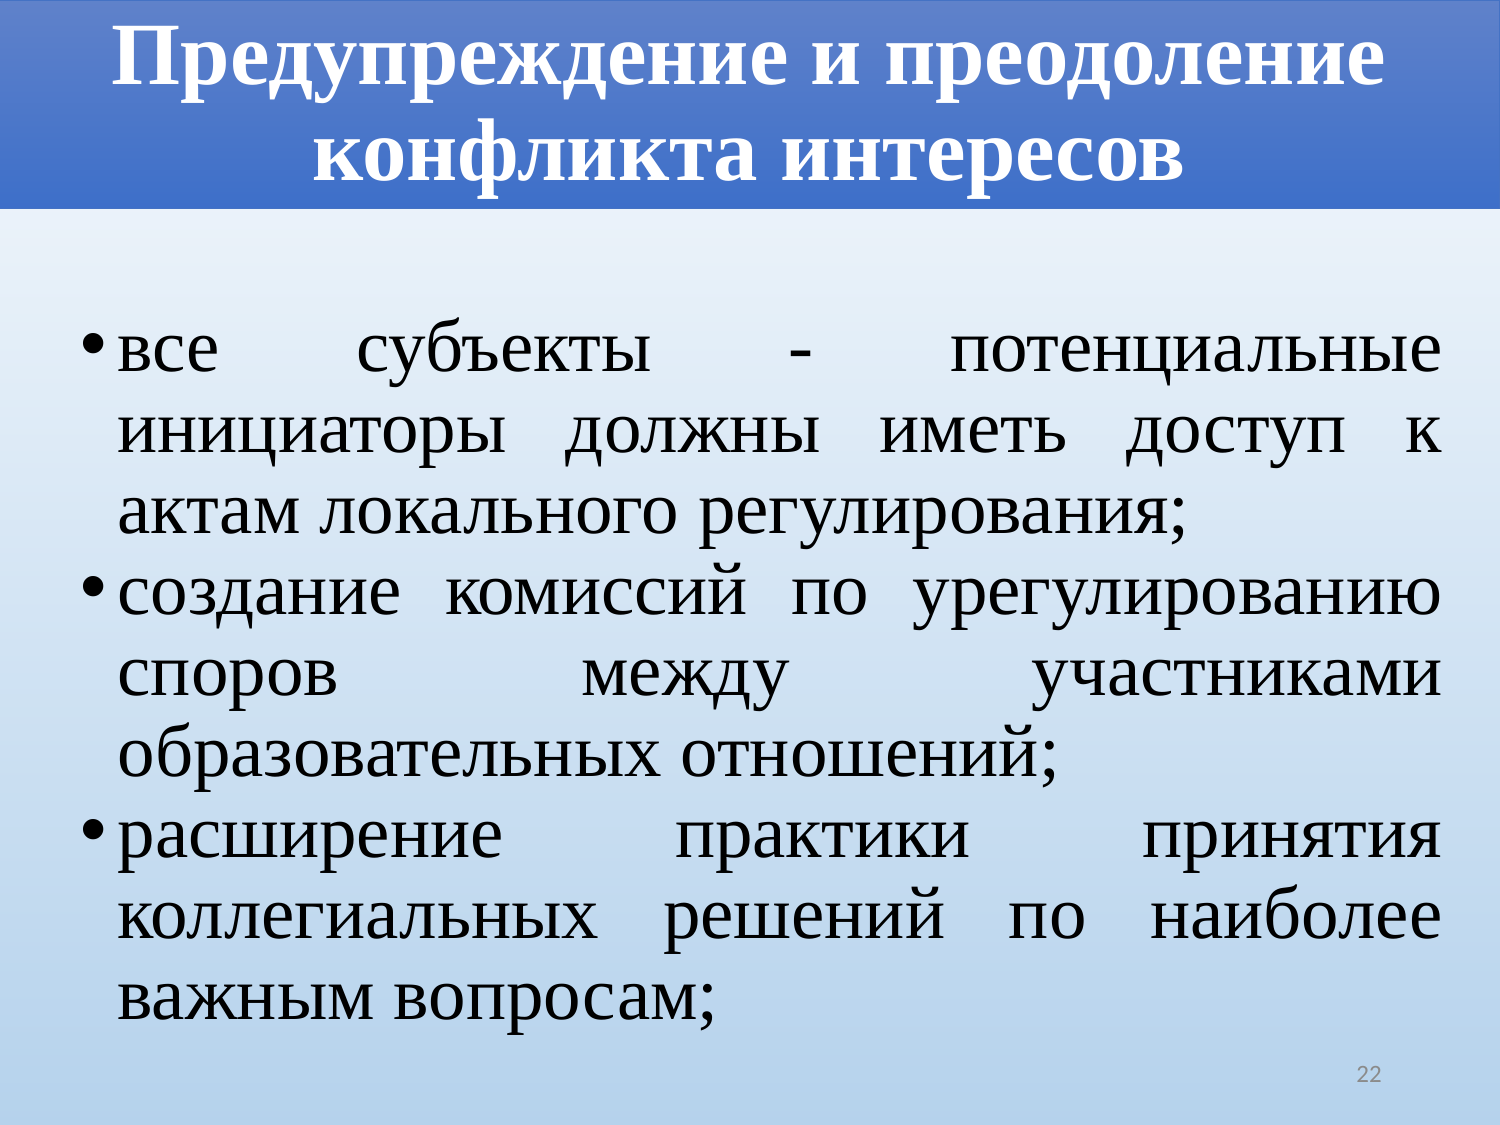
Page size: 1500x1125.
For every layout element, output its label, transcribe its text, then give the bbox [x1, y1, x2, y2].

title Предупреждение и преодоление конфликта интересов [0, 0, 1500, 209]
slide_number 22 [1059, 1042, 1397, 1103]
list все субъекты - потенциальные инициаторы должны иметь доступ к актам локального регулирования; создание комиссий по урегулированию споров между участниками образовательных отношений; расширение практики принятия коллегиальных решений по наиболее важным вопросам; [64, 299, 1459, 1083]
